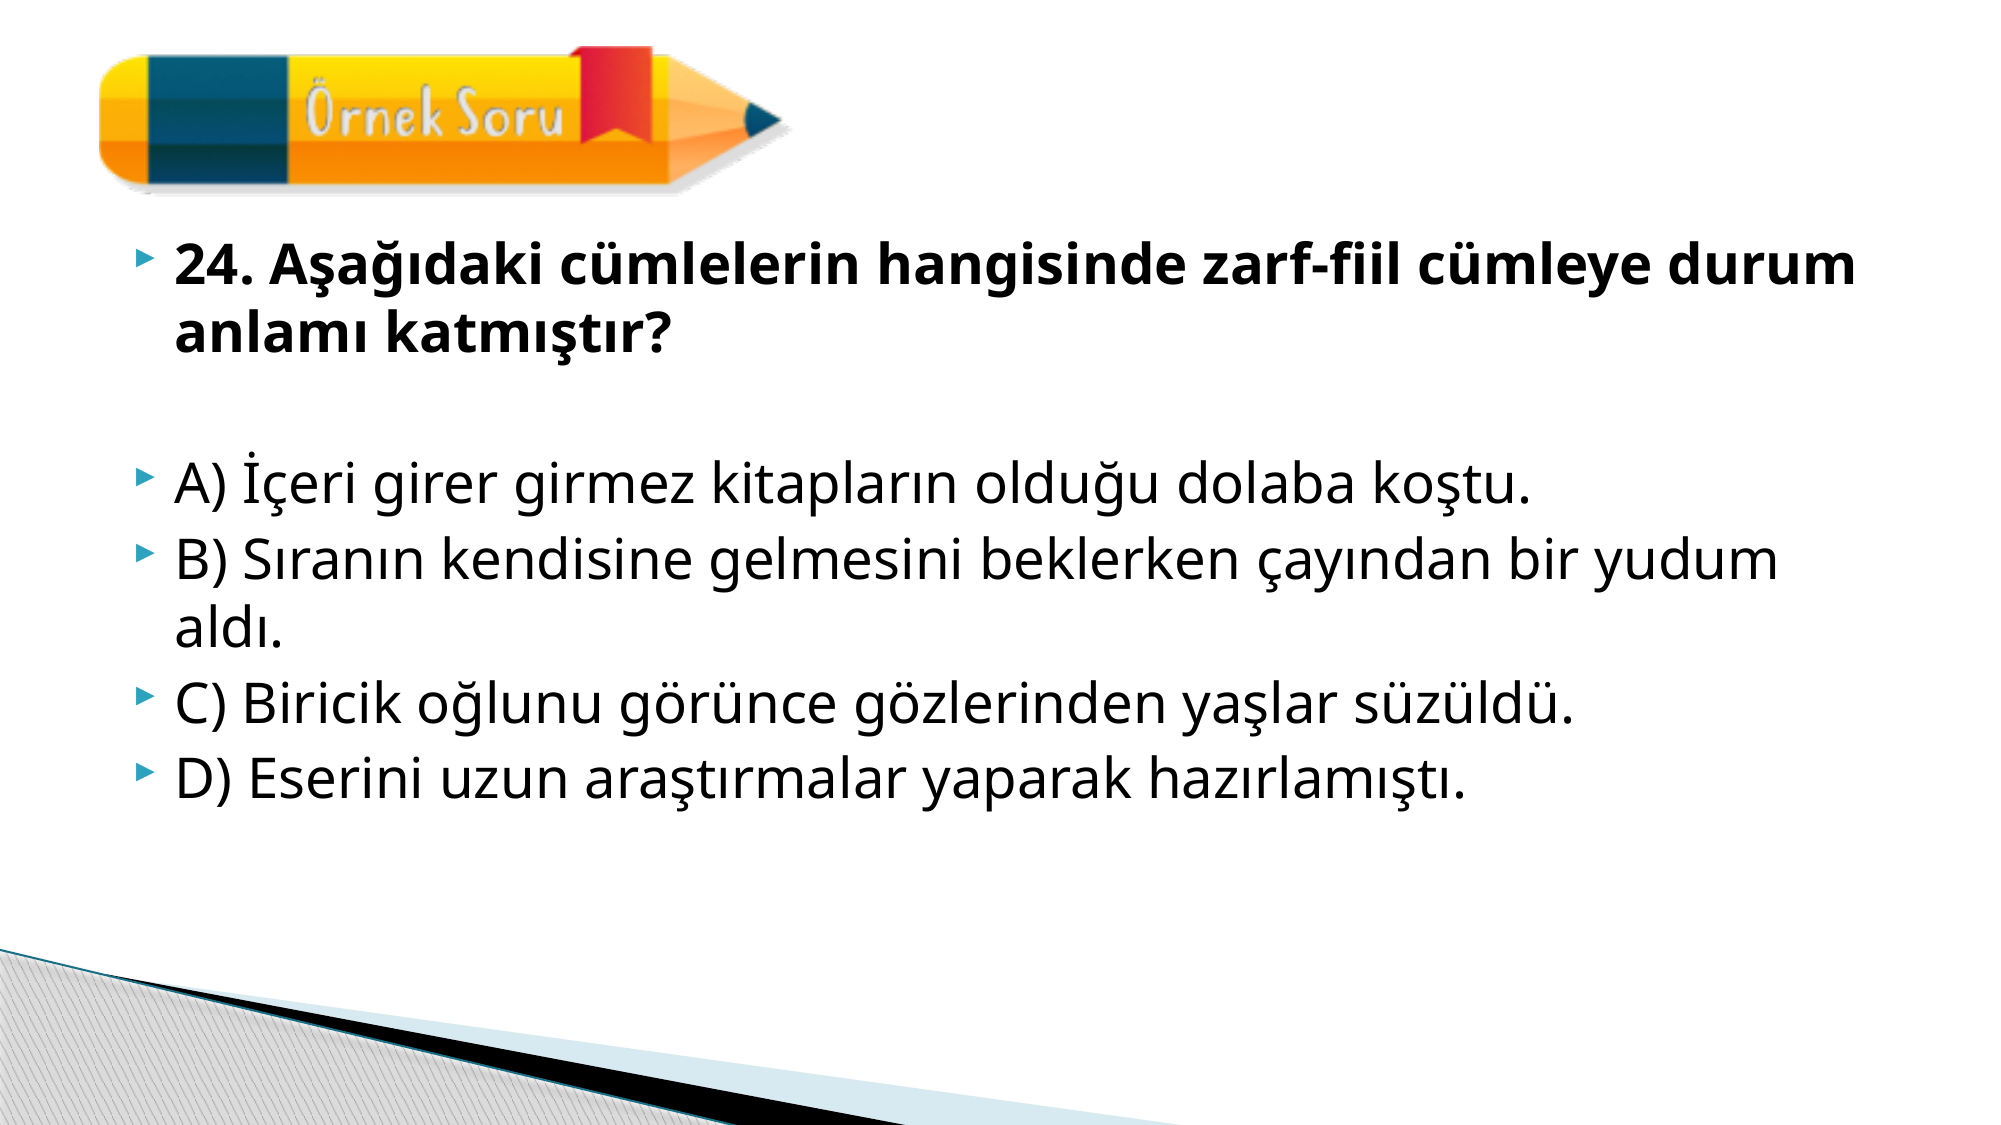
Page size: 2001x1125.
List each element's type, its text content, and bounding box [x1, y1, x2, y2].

list 24. Aşağıdaki cümlelerin hangisinde zarf-fiil cümleye durum anlamı katmıştır? A) İçeri girer girmez kitapların olduğu dolaba koştu. B) Sıranın kendisine gelmesini beklerken çayından bir yudum aldı. C) Biricik oğlunu görünce gözlerinden yaşlar süzüldü. D) Eserini uzun araştırmalar yaparak hazırlamıştı. [99, 221, 1900, 986]
picture [99, 46, 794, 199]
